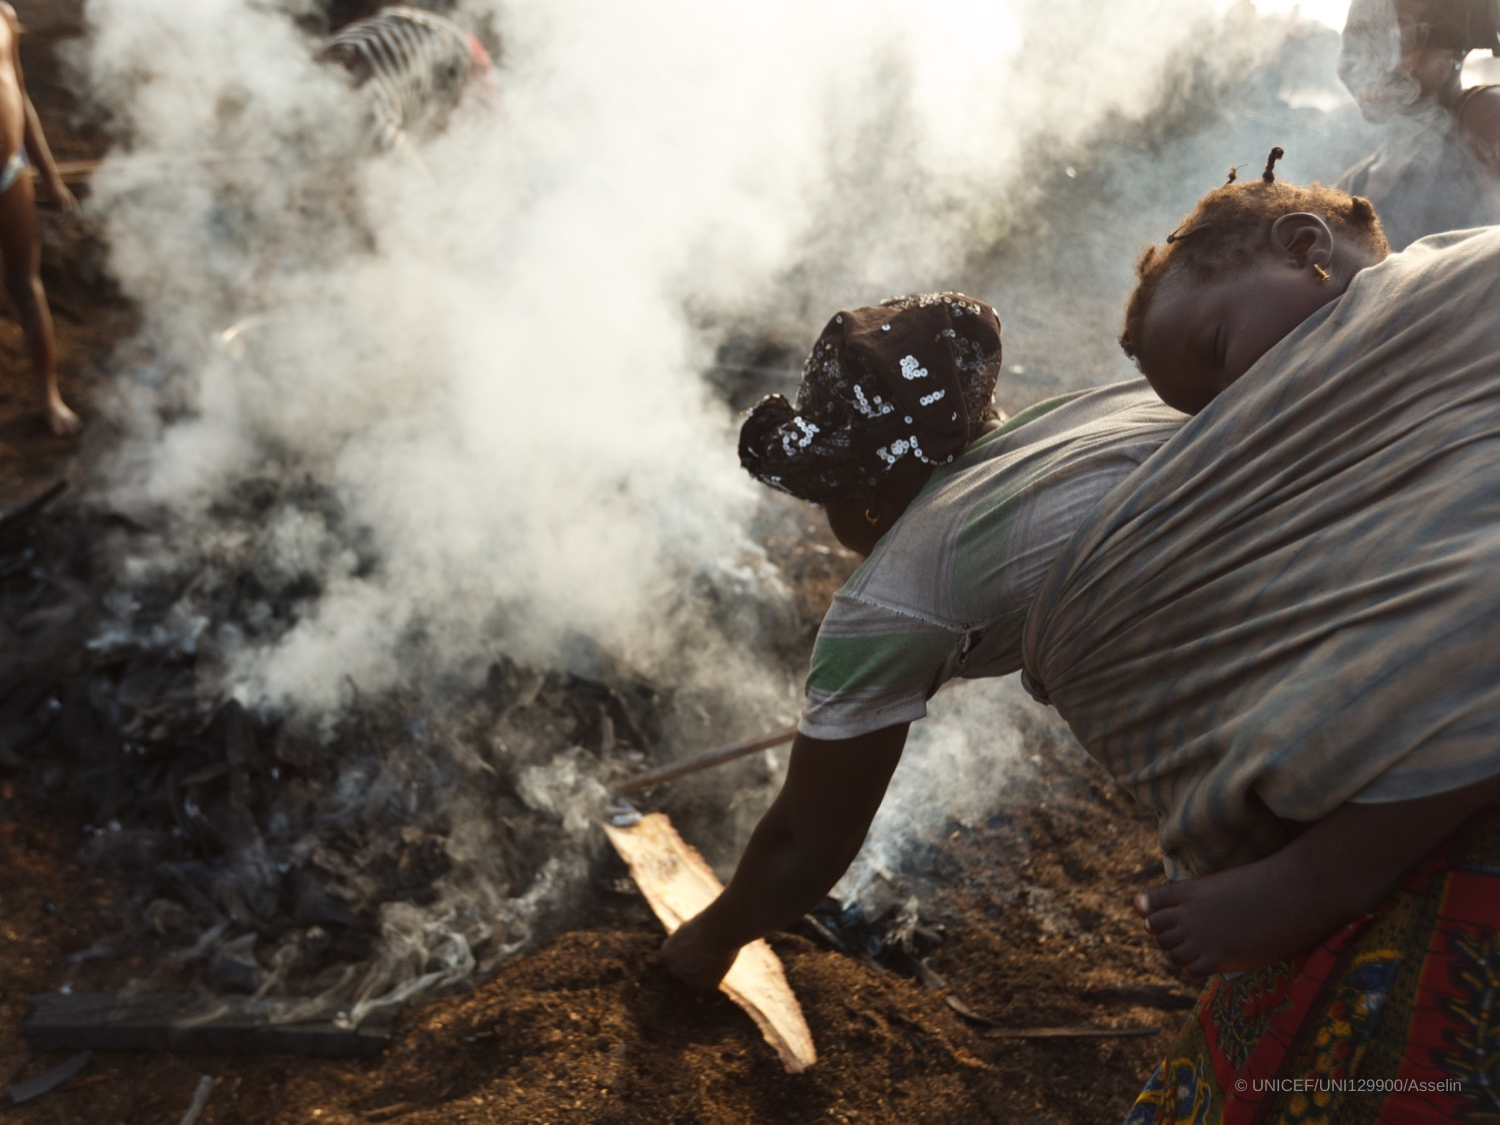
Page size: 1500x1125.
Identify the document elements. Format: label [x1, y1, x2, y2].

list [0, 0, 1500, 1125]
